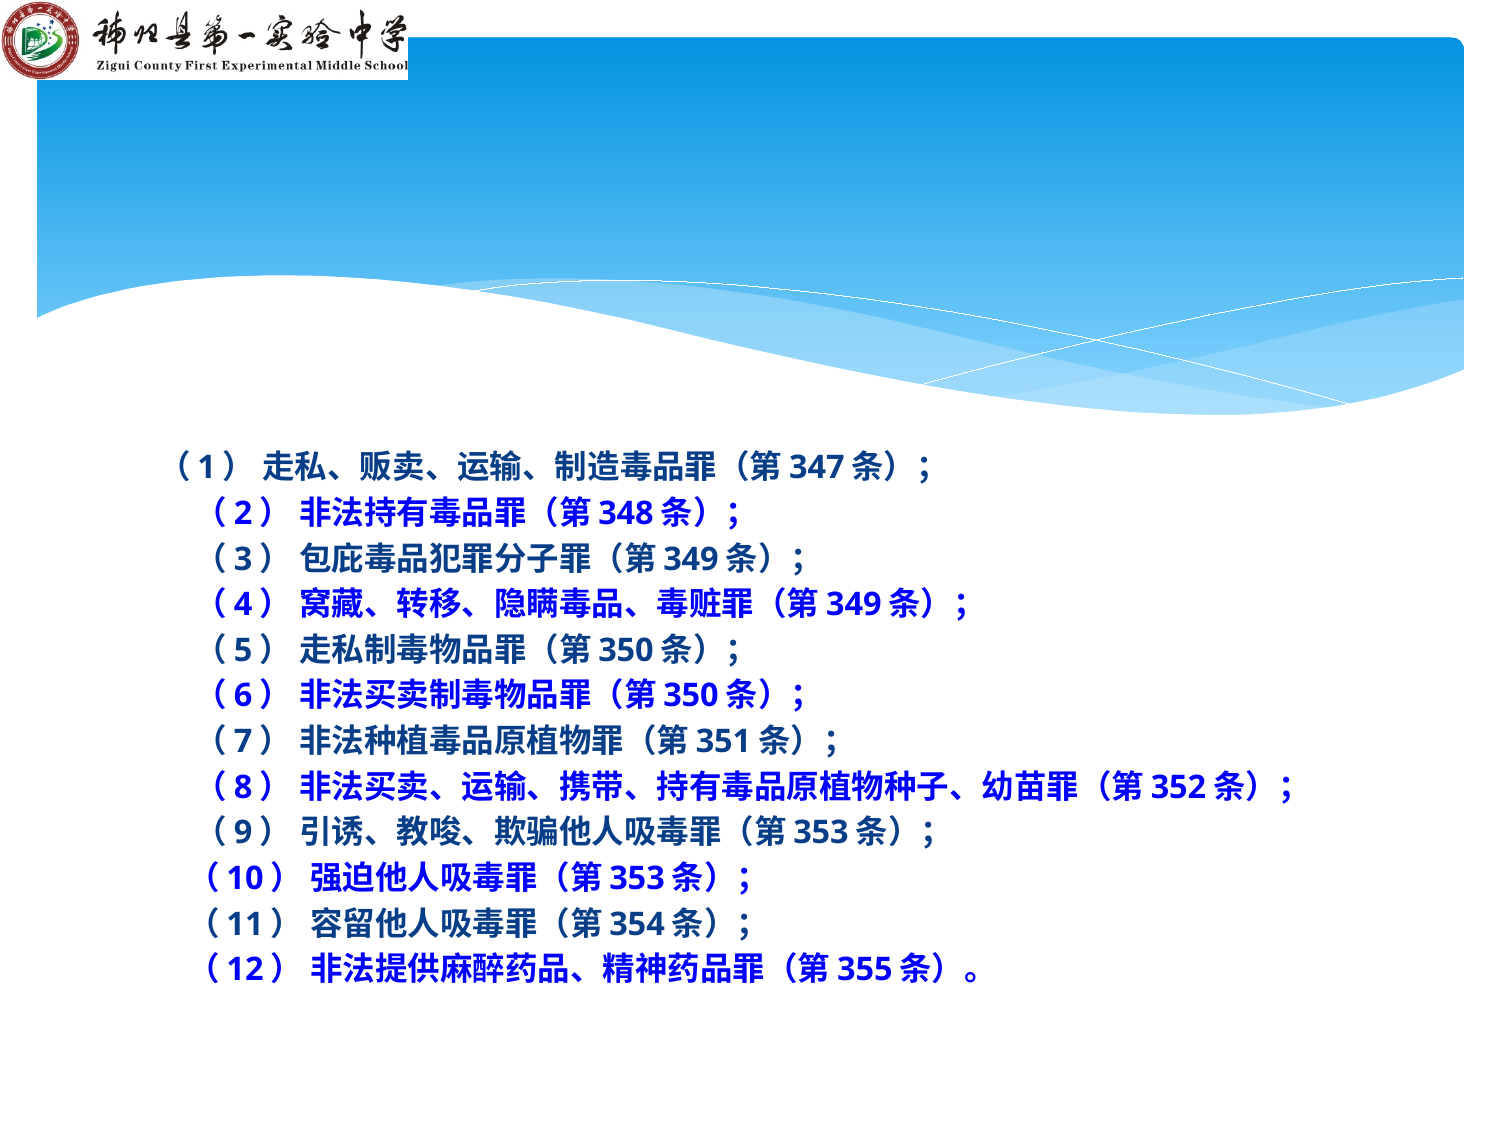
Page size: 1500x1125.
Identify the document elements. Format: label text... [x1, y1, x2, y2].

list （1） 走私、贩卖、运输、制造毒品罪（第347条）； （2） 非法持有毒品罪（第348条）； （3） 包庇毒品犯罪分子罪（第349条）； （4） 窝藏、转移、隐瞒毒品、毒赃罪（第349条）； （5） 走私制毒物品罪（第350条）； （6） 非法买卖制毒物品罪（第350条）； （7） 非法种植毒品原植物罪（第351条）； （8） 非法买卖、运输、携带、持有毒品原植物种子、幼苗罪（第352条）； （9） 引诱、教唆、欺骗他人吸毒罪（第353条）； （10） 强迫他人吸毒罪（第353条）； （11） 容留他人吸毒罪（第354条）； （12） 非法提供麻醉药品、精神药品罪（第355条）。 [143, 438, 1359, 1005]
picture [0, 0, 408, 81]
